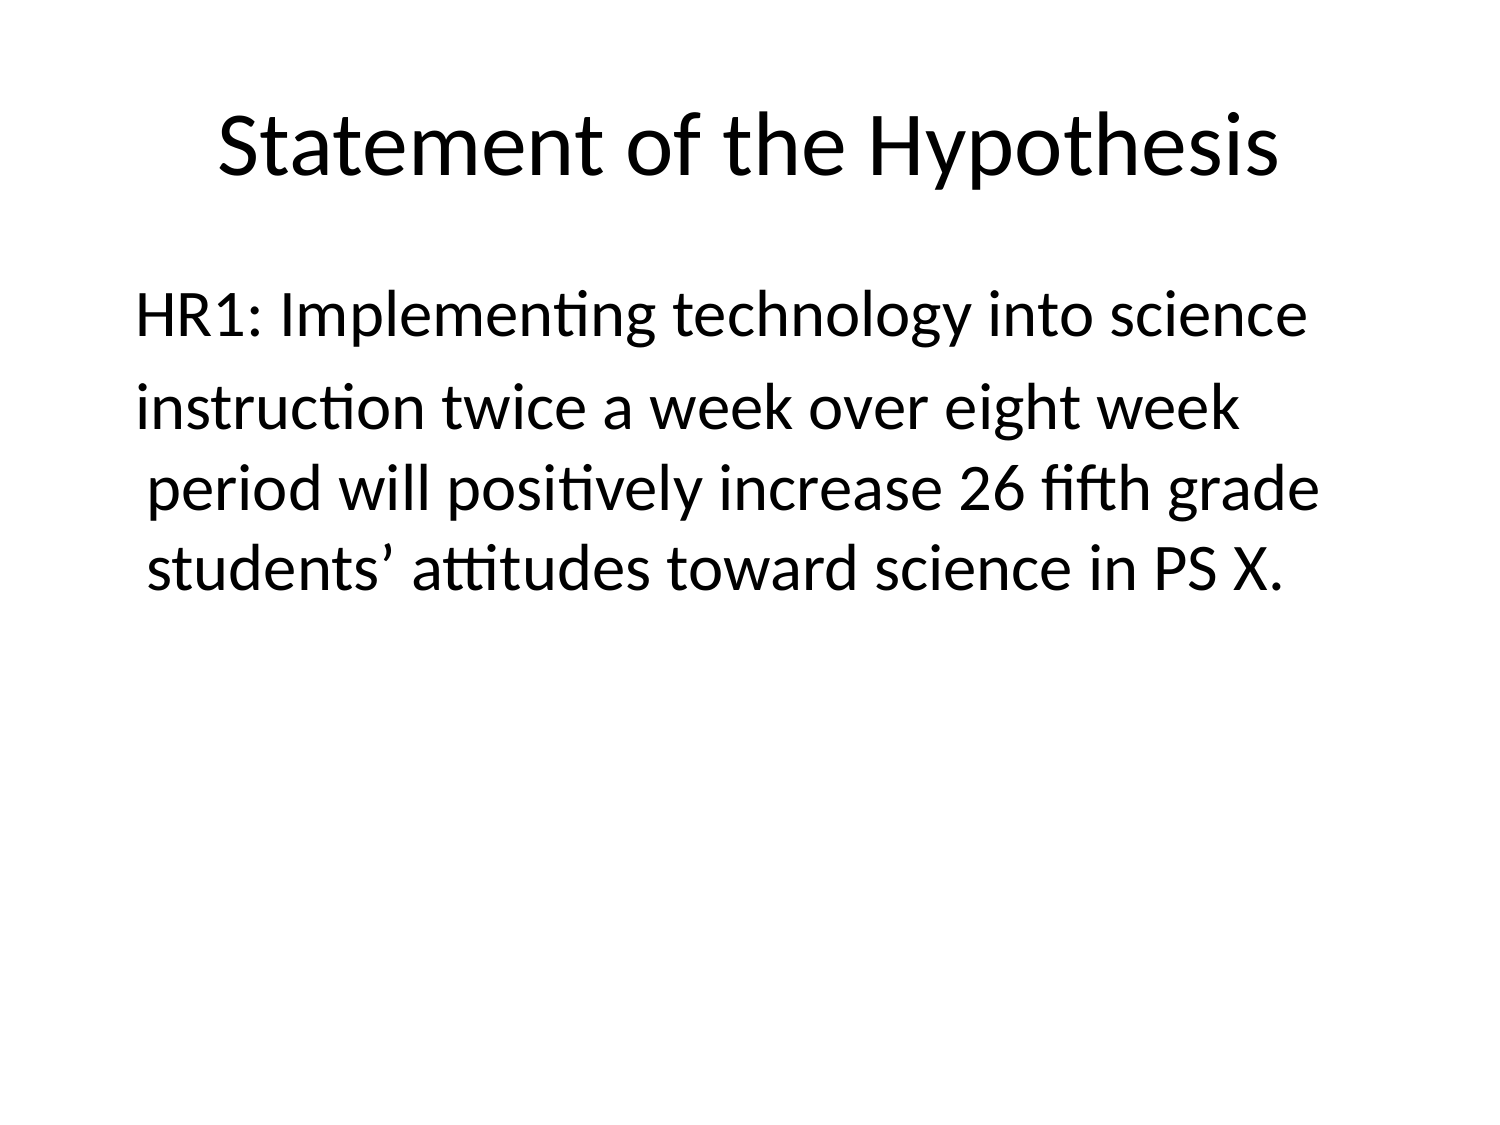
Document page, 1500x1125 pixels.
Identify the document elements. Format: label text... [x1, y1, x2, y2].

title Statement of the Hypothesis [75, 45, 1425, 233]
list HR1: Implementing technology into science instruction twice a week over eight week period will positively increase 26 fifth grade students’ attitudes toward science in PS X. [75, 262, 1425, 1005]
